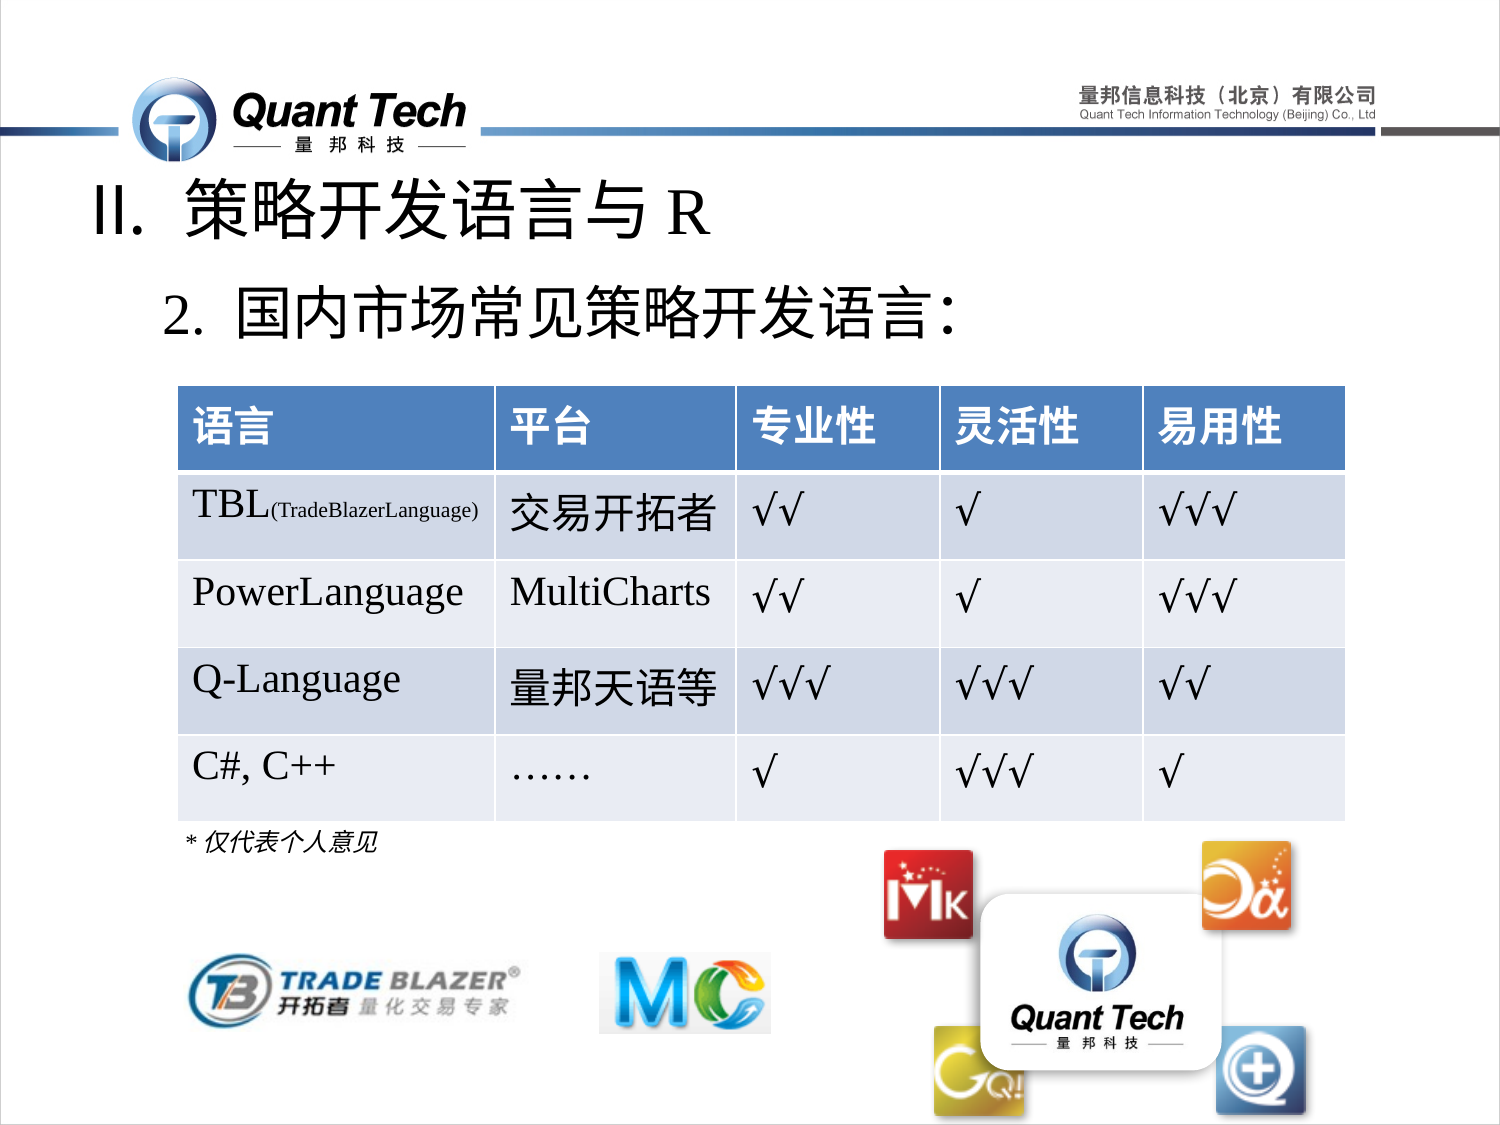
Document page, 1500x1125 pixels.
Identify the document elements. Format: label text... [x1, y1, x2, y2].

table_cell TBL(TradeBlazerLanguage) [178, 475, 494, 559]
table_cell √ [1144, 736, 1345, 821]
table_cell 交易开拓者 [496, 475, 735, 559]
table_cell √ [737, 736, 939, 821]
table_cell C#, C++ [178, 736, 494, 821]
text_box *仅代表个人意见 [169, 818, 393, 864]
table_cell √√ [737, 475, 939, 559]
table_cell MultiCharts [496, 561, 735, 647]
table_cell 量邦天语等 [496, 648, 735, 734]
table_header 专业性 [737, 386, 939, 470]
table_cell √√ [1144, 648, 1345, 734]
picture [0, 0, 1500, 1125]
table_cell √√√ [941, 736, 1142, 821]
table_cell √√√ [1144, 475, 1345, 559]
table_header 灵活性 [941, 386, 1142, 470]
table_cell √√√ [737, 648, 939, 734]
table_cell …… [496, 736, 735, 821]
table_header 平台 [496, 386, 735, 470]
table_cell √√√ [1144, 561, 1345, 647]
table_cell √ [941, 475, 1142, 559]
table_cell √√ [737, 561, 939, 647]
table_cell PowerLanguage [178, 561, 494, 647]
table_header 语言 [178, 386, 494, 470]
table_header 易用性 [1144, 386, 1345, 470]
table_cell √√√ [941, 648, 1142, 734]
table_cell √ [941, 561, 1142, 647]
title 策略开发语言与R [75, 160, 1425, 256]
list 2. 国内市场常见策略开发语言： [147, 268, 1376, 409]
table_cell Q-Language [178, 648, 494, 734]
